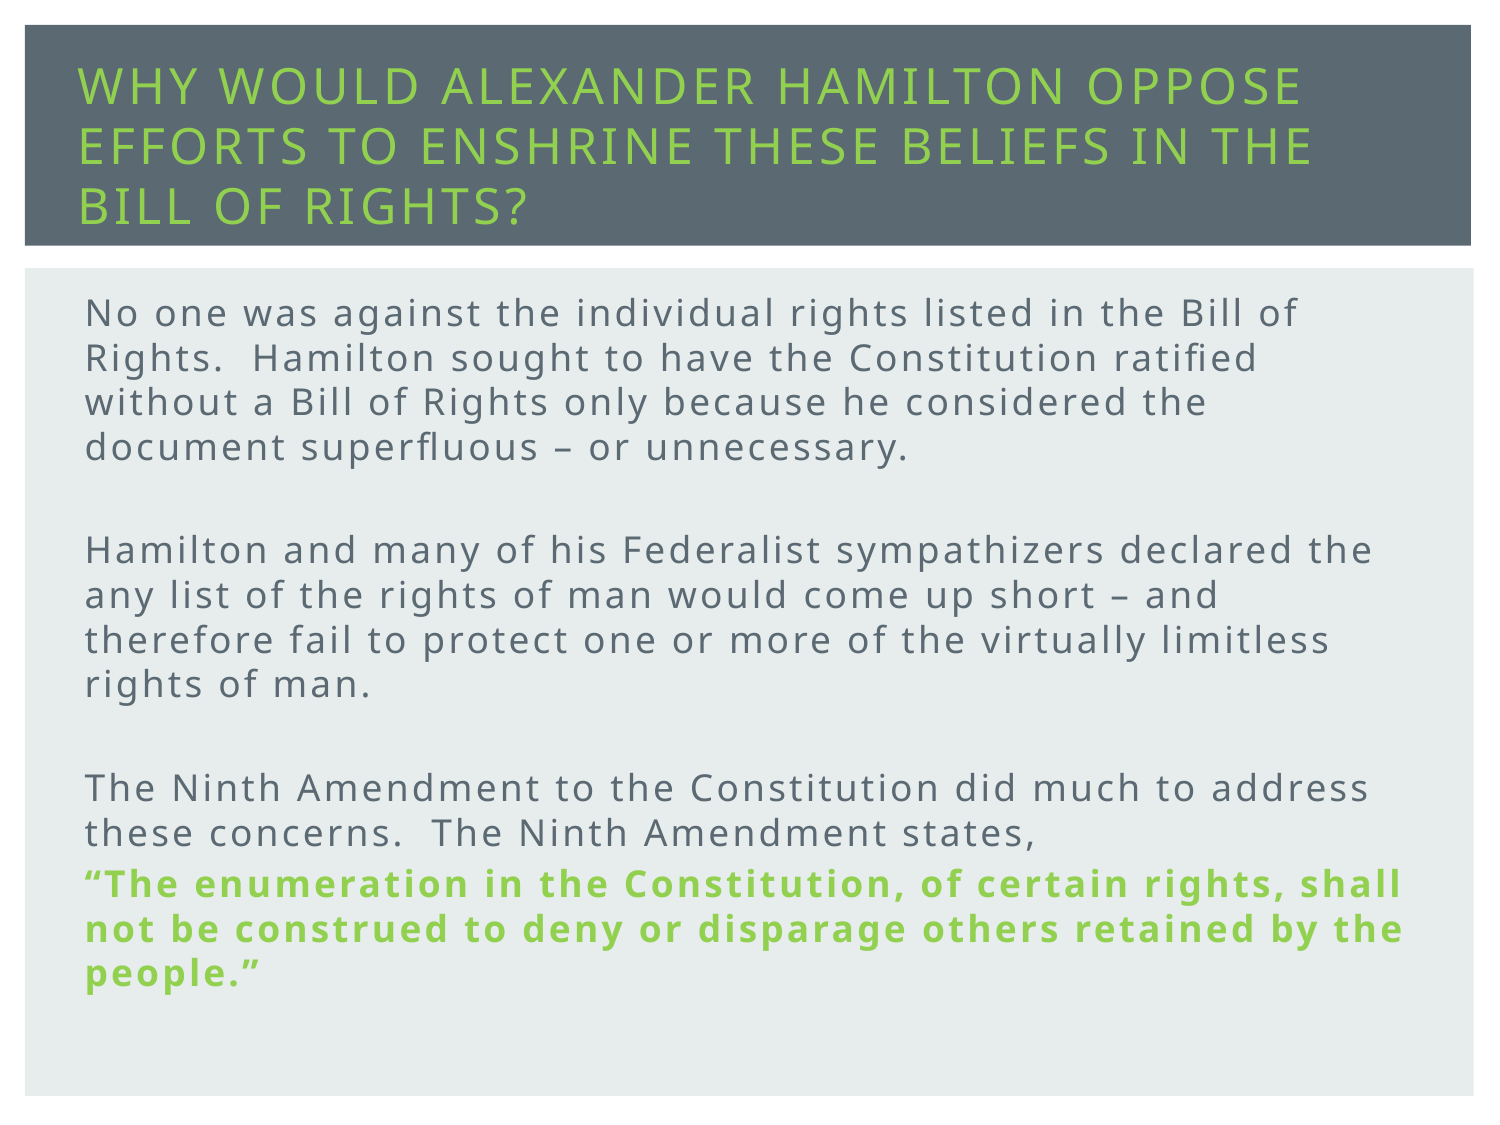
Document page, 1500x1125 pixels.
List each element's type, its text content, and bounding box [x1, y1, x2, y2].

title Why would Alexander Hamilton oppose efforts to enshrine these beliefs in the Bill of Rights? [62, 58, 1438, 232]
list No one was against the individual rights listed in the Bill of Rights. Hamilton sought to have the Constitution ratified without a Bill of Rights only because he considered the document superfluous – or unnecessary. Hamilton and many of his Federalist sympathizers declared the any list of the rights of man would come up short – and therefore fail to protect one or more of the virtually limitless rights of man. The Ninth Amendment to the Constitution did much to address these concerns. The Ninth Amendment states, “The enumeration in the Constitution, of certain rights, shall not be construed to deny or disparage others retained by the people.” [62, 281, 1442, 1005]
